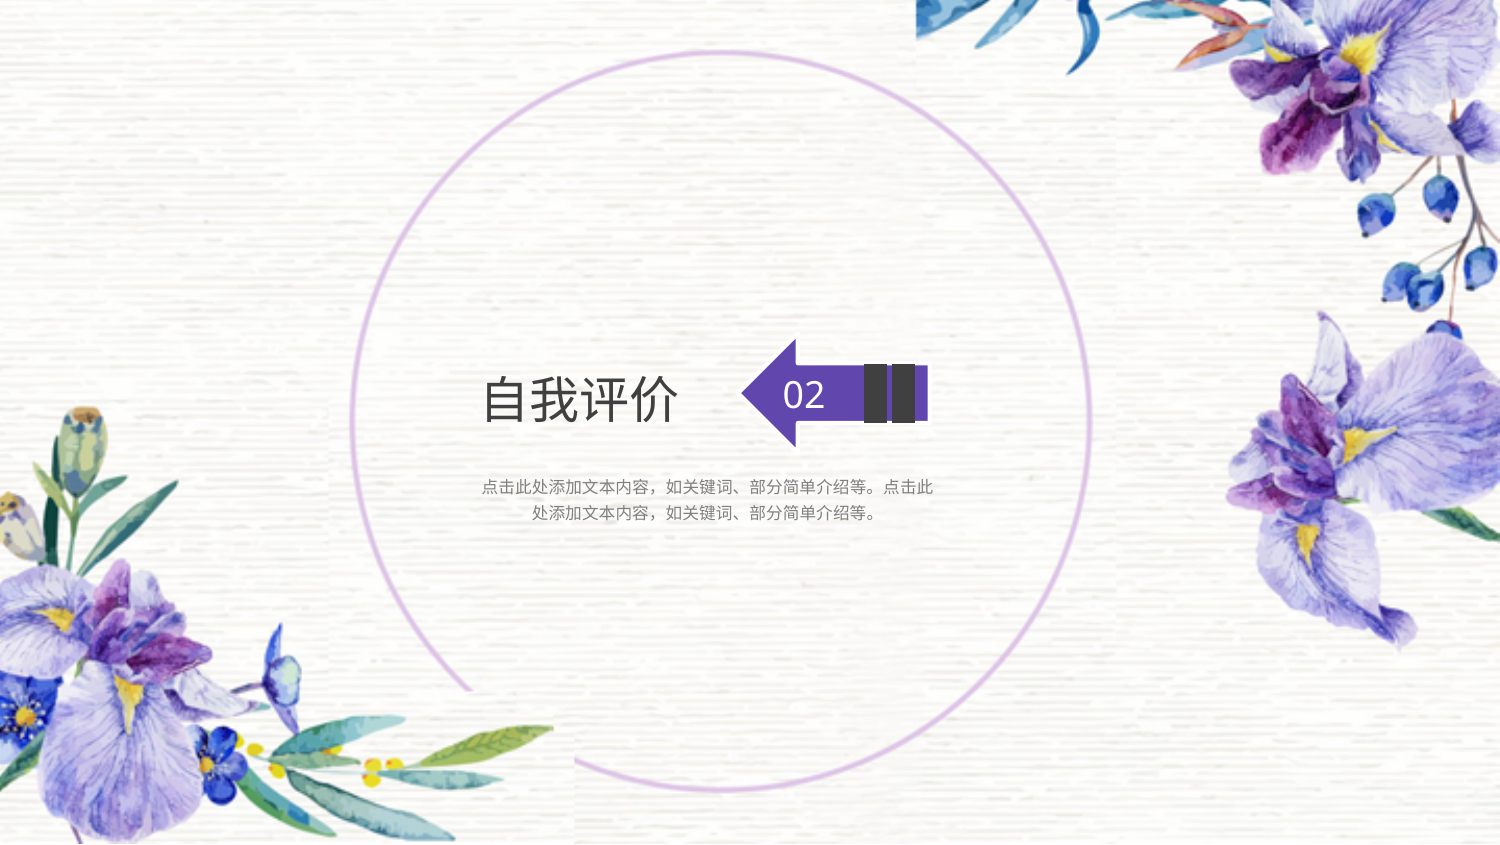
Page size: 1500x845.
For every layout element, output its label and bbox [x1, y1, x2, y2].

picture [0, 0, 1500, 844]
text_box [737, 333, 930, 454]
